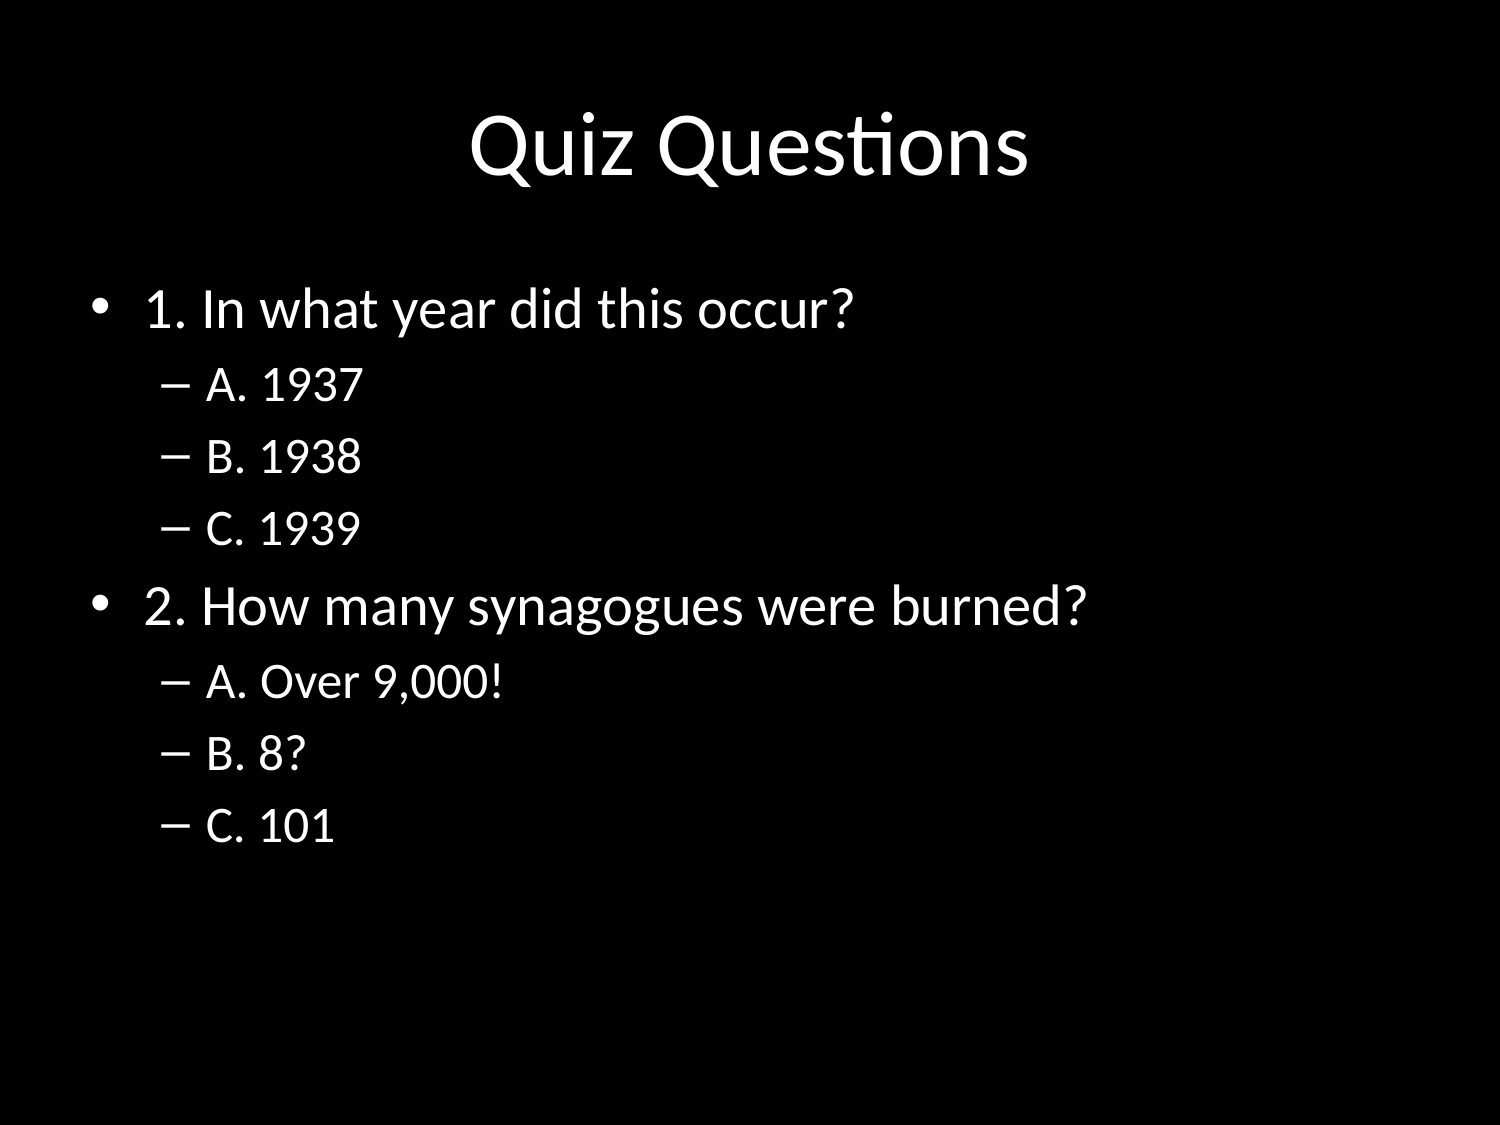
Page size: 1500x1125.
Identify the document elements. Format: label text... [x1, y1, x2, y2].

list 1. In what year did this occur? A. 1937 B. 1938 C. 1939 2. How many synagogues were burned? A. Over 9,000! B. 8? C. 101 [75, 262, 1425, 1005]
title Quiz Questions [75, 45, 1425, 233]
